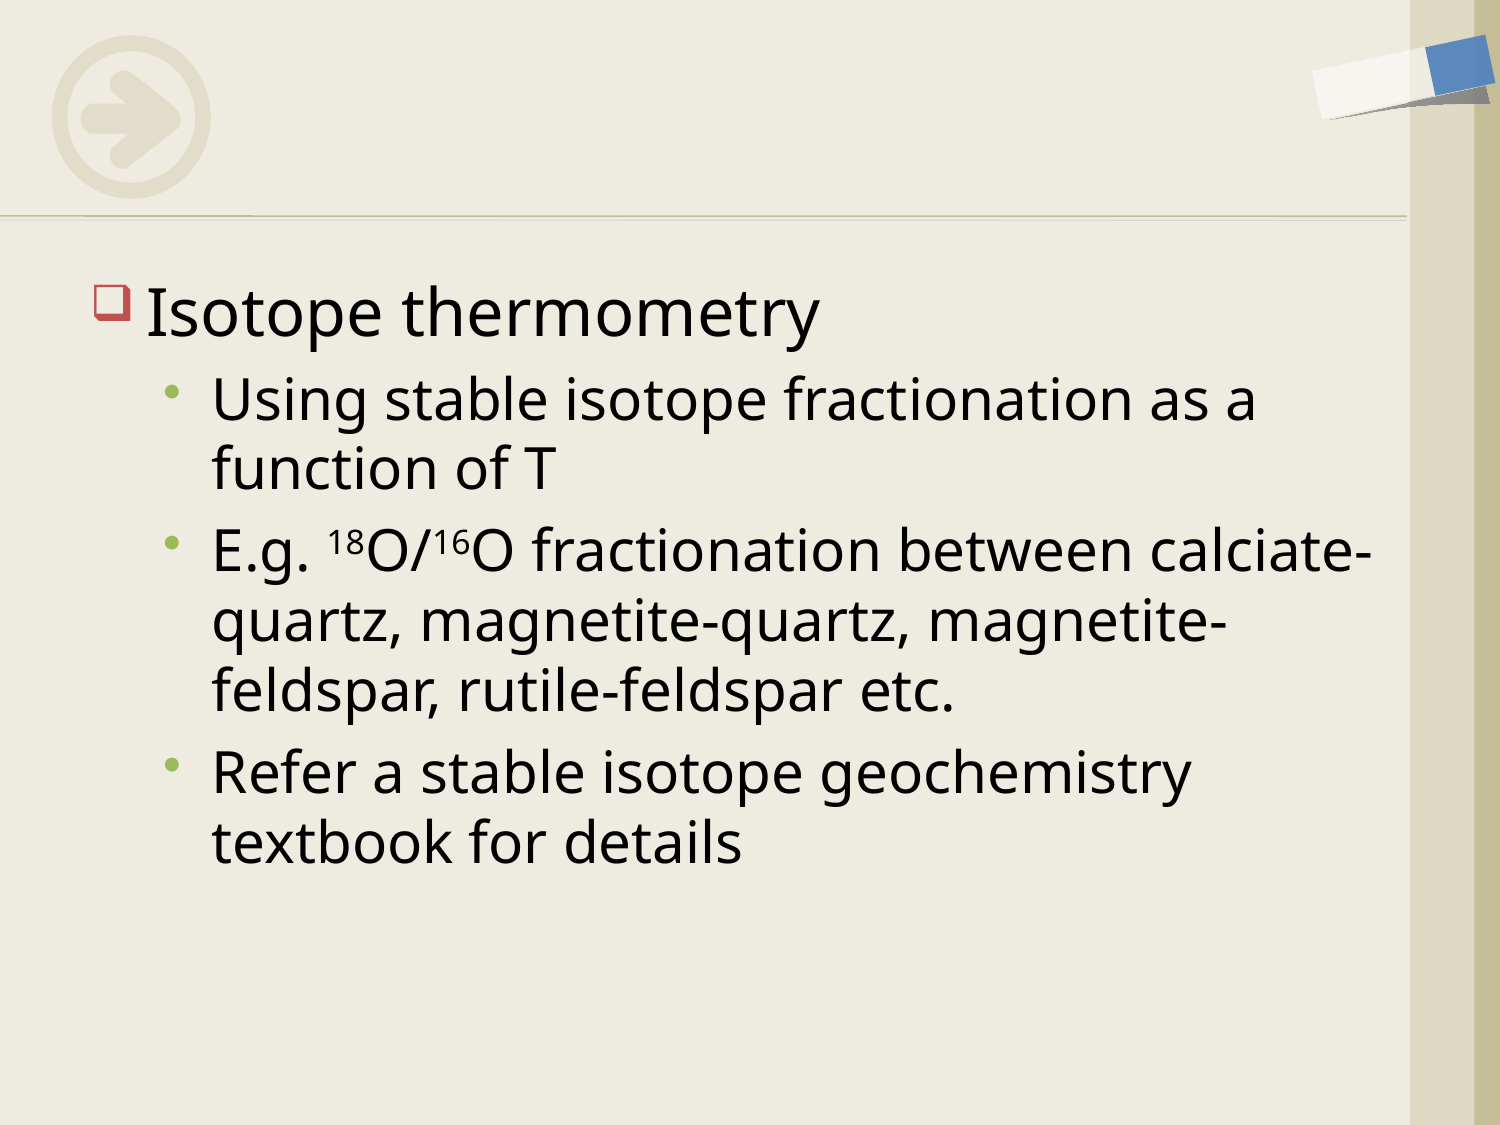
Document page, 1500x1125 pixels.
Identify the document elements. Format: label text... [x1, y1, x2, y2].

list Isotope thermometry Using stable isotope fractionation as a function of T E.g. 18O/16O fractionation between calciate-quartz, magnetite-quartz, magnetite-feldspar, rutile-feldspar etc. Refer a stable isotope geochemistry textbook for details [75, 262, 1406, 1005]
